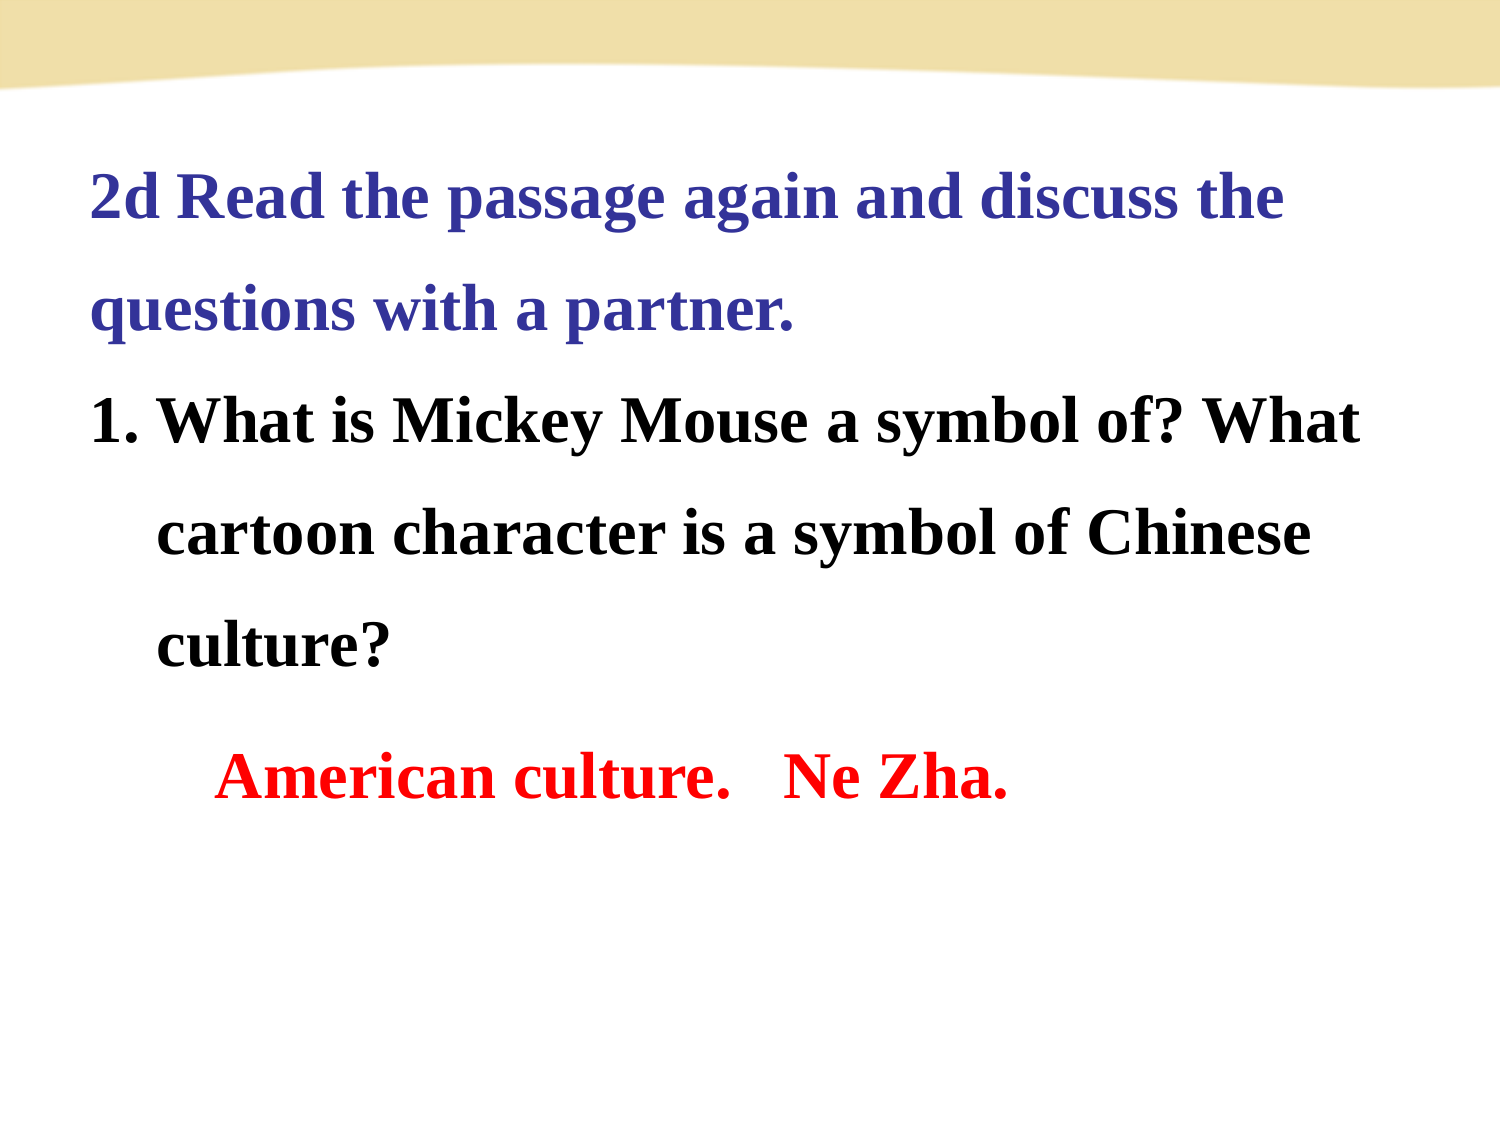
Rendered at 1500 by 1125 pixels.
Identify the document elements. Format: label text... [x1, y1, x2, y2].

text_box American culture. Ne Zha. [199, 724, 1025, 900]
text_box 2d Read the passage again and discuss the questions with a partner. 1. What is Mickey Mouse a symbol of? What cartoon character is a symbol of Chinese culture? [74, 112, 1438, 687]
picture [0, 0, 1500, 1125]
